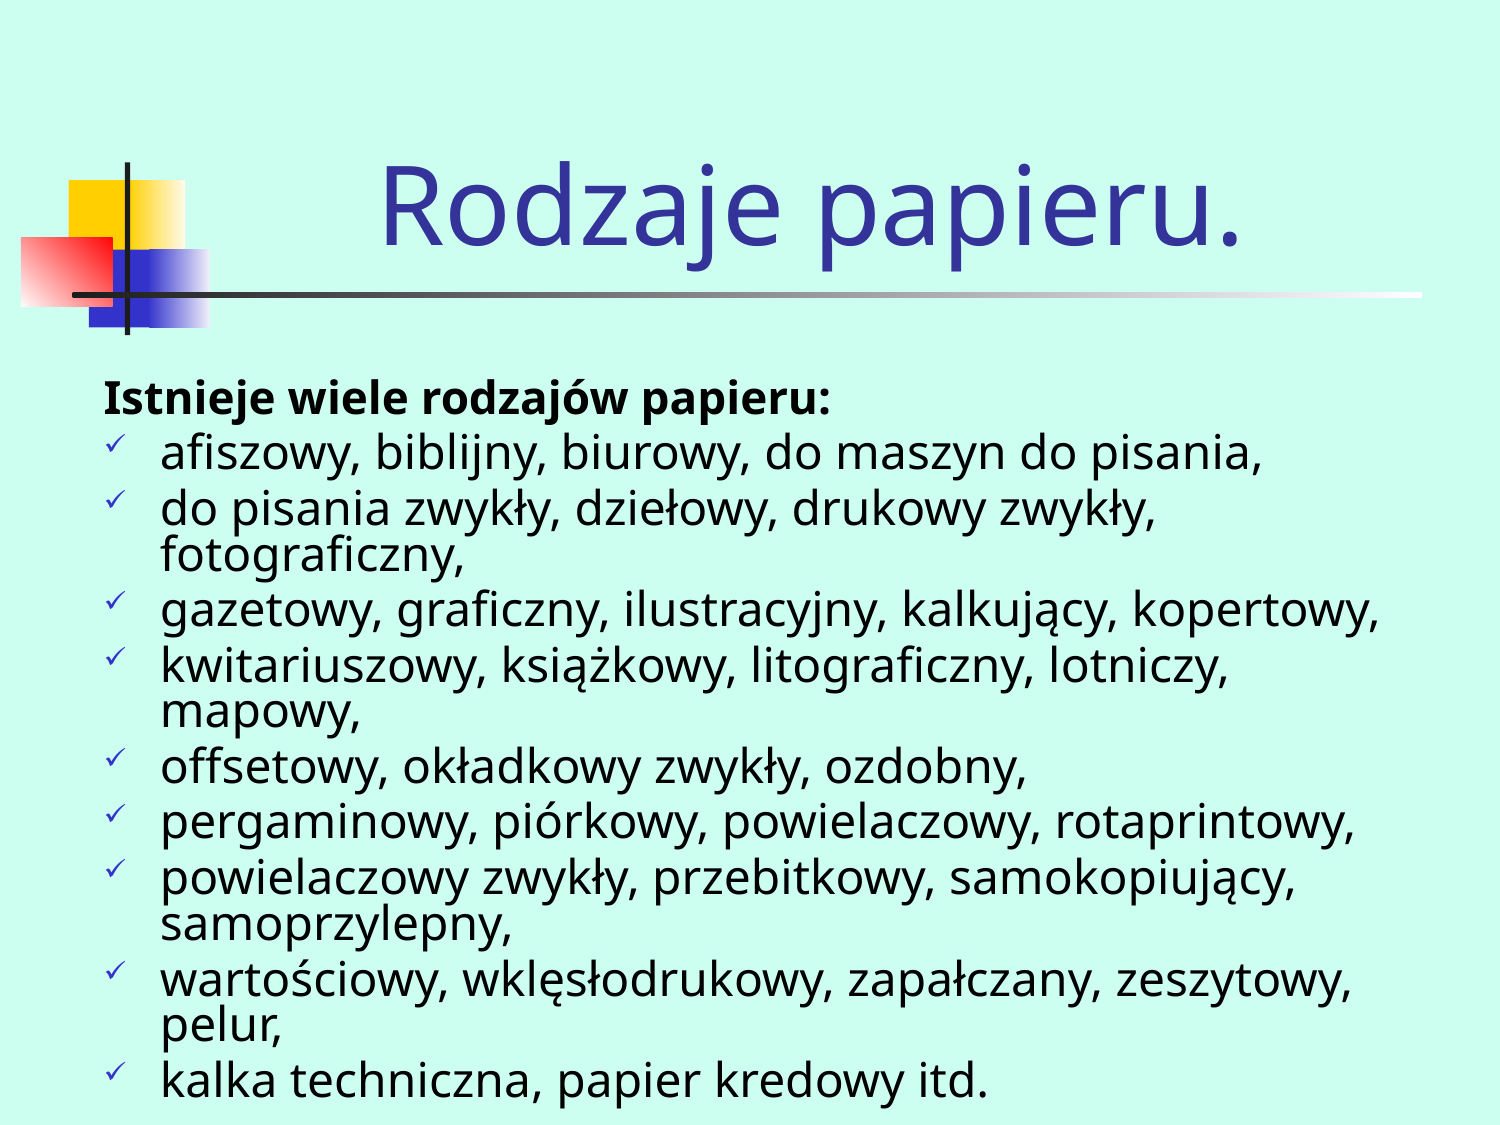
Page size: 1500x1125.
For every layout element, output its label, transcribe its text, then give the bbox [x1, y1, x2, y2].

list Istnieje wiele rodzajów papieru: afiszowy, biblijny, biurowy, do maszyn do pisania, do pisania zwykły, dziełowy, drukowy zwykły, fotograficzny, gazetowy, graficzny, ilustracyjny, kalkujący, kopertowy, kwitariuszowy, książkowy, litograficzny, lotniczy, mapowy, offsetowy, okładkowy zwykły, ozdobny, pergaminowy, piórkowy, powielaczowy, rotaprintowy, powielaczowy zwykły, przebitkowy, samokopiujący, samoprzylepny, wartościowy, wklęsłodrukowy, zapałczany, zeszytowy, pelur, kalka techniczna, papier kredowy itd. [88, 371, 1459, 1047]
title Rodzaje papieru. [188, 35, 1468, 275]
